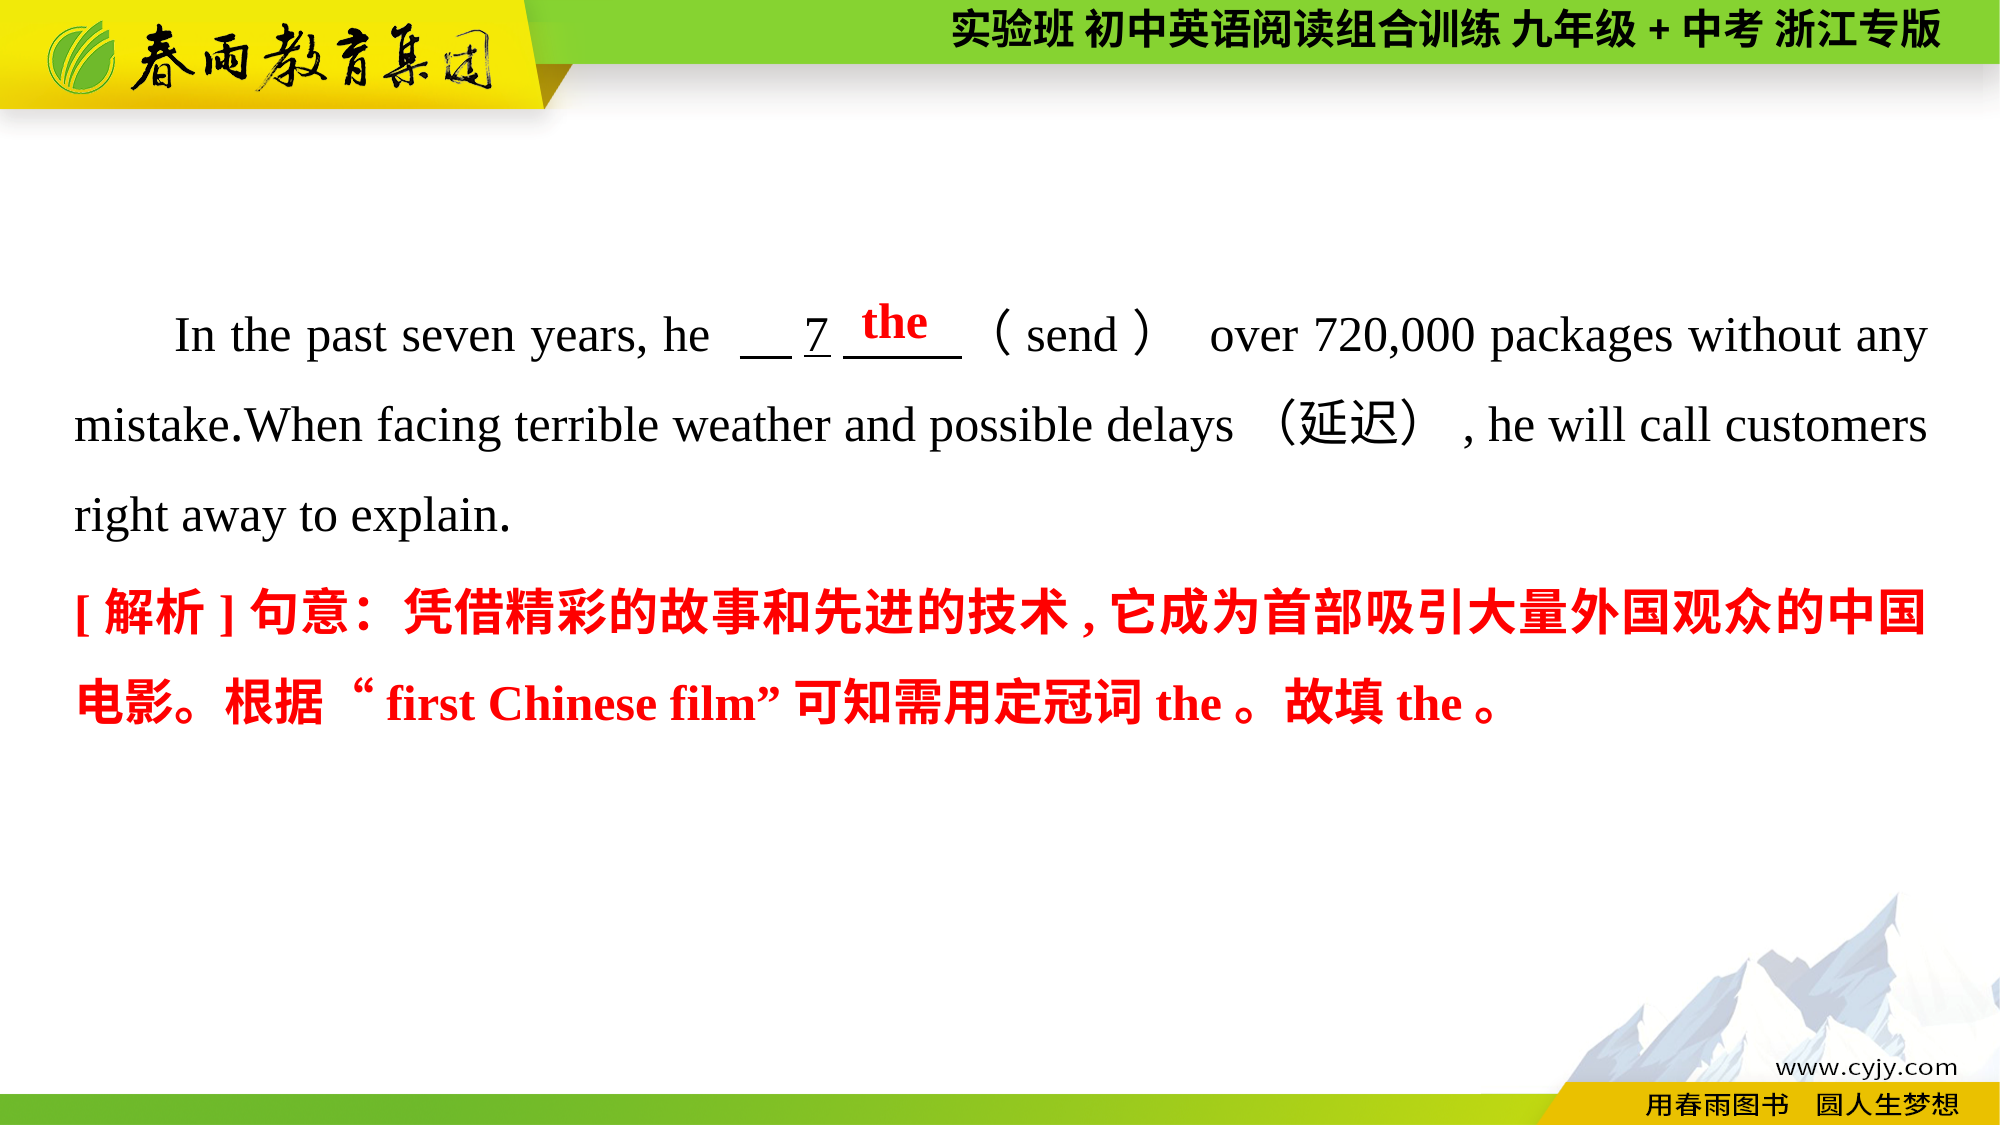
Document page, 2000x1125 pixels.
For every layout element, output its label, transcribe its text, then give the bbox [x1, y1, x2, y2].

text_box the [846, 280, 944, 356]
picture [0, 0, 2000, 1125]
text_box [解析]句意：凭借精彩的故事和先进的技术,它成为首部吸引大量外国观众的中国电影。根据“first Chinese film”可知需用定冠词the。故填the。 [59, 542, 1944, 738]
list In the past seven years, he 7 （send） over 720,000 packages without any mistake.When facing terrible weather and possible delays（延迟）, he will call customers right away to explain. [59, 264, 1944, 541]
